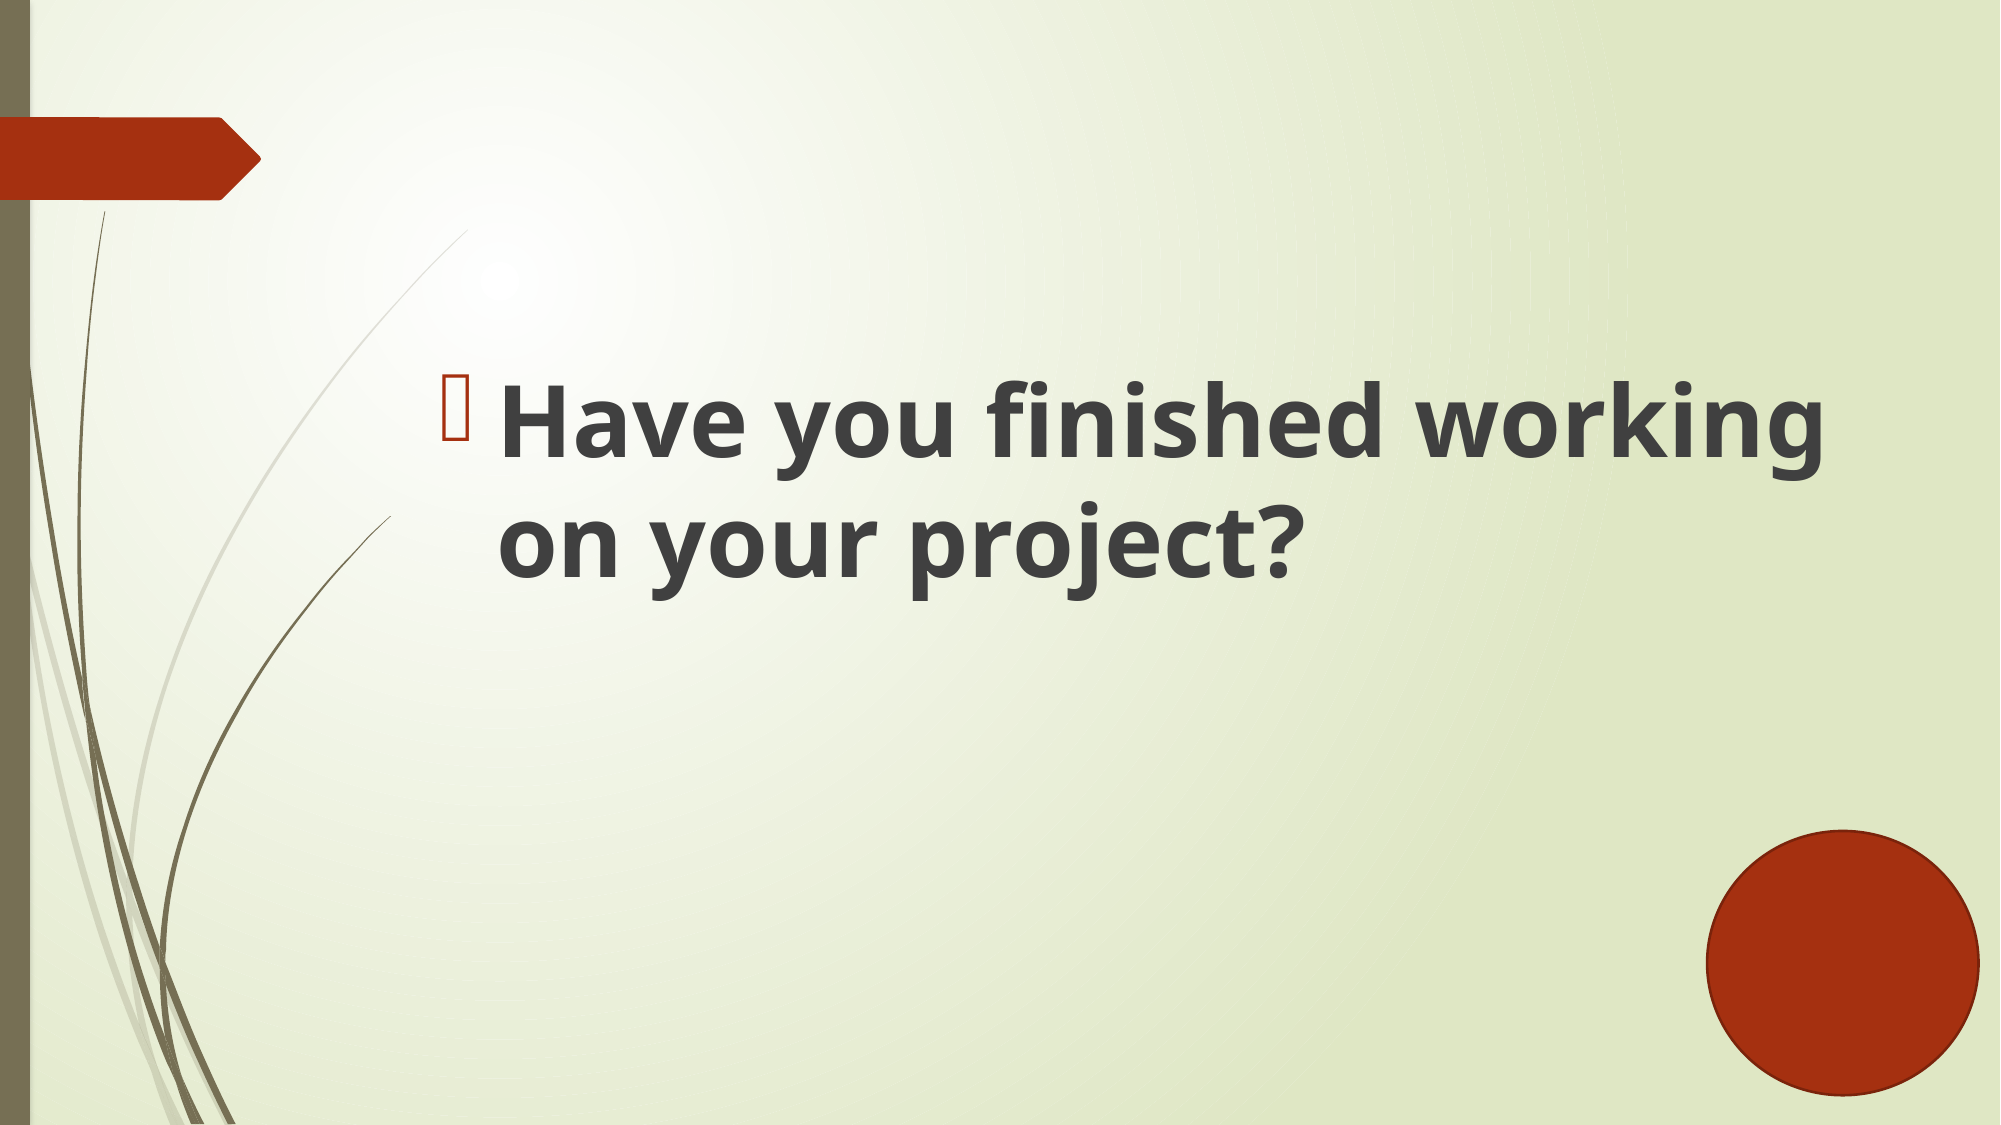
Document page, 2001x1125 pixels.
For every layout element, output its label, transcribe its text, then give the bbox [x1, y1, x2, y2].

text_box [1705, 829, 1980, 1097]
list Have you finished working on your project? [424, 350, 1888, 970]
